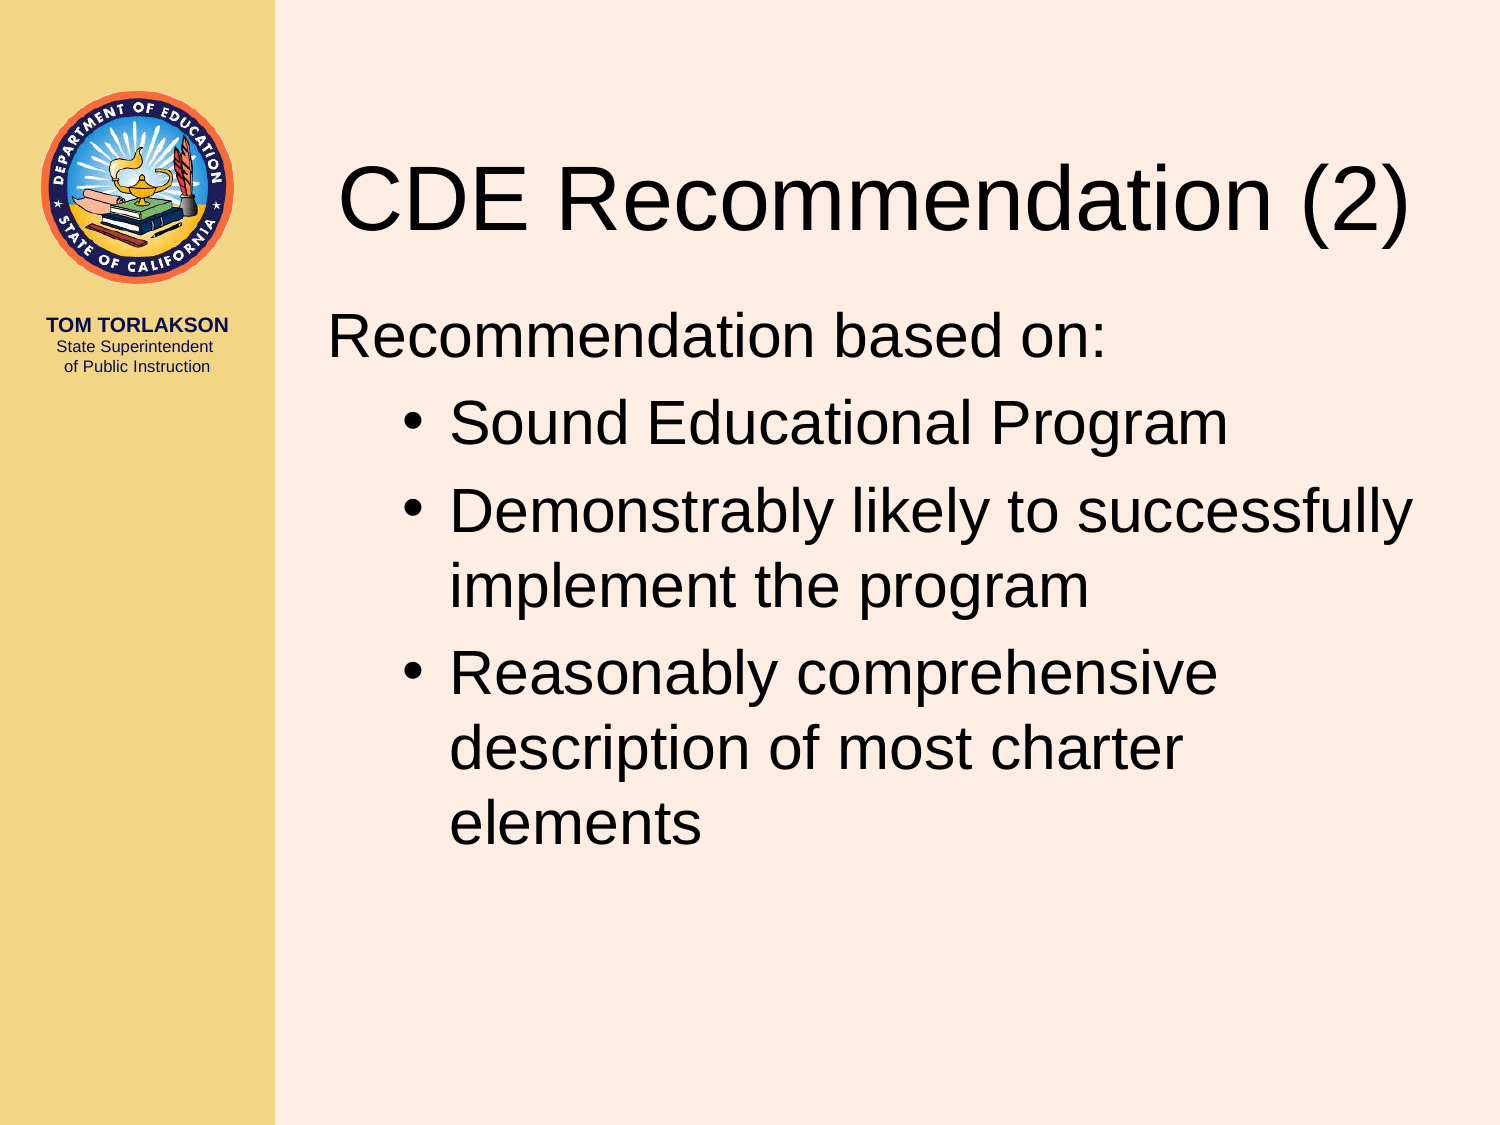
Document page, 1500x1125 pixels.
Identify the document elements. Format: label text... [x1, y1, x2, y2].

list Recommendation based on: Sound Educational Program Demonstrably likely to successfully implement the program Reasonably comprehensive description of most charter elements [312, 287, 1438, 1025]
picture [24, 74, 250, 300]
title CDE Recommendation (2) [312, 99, 1438, 287]
